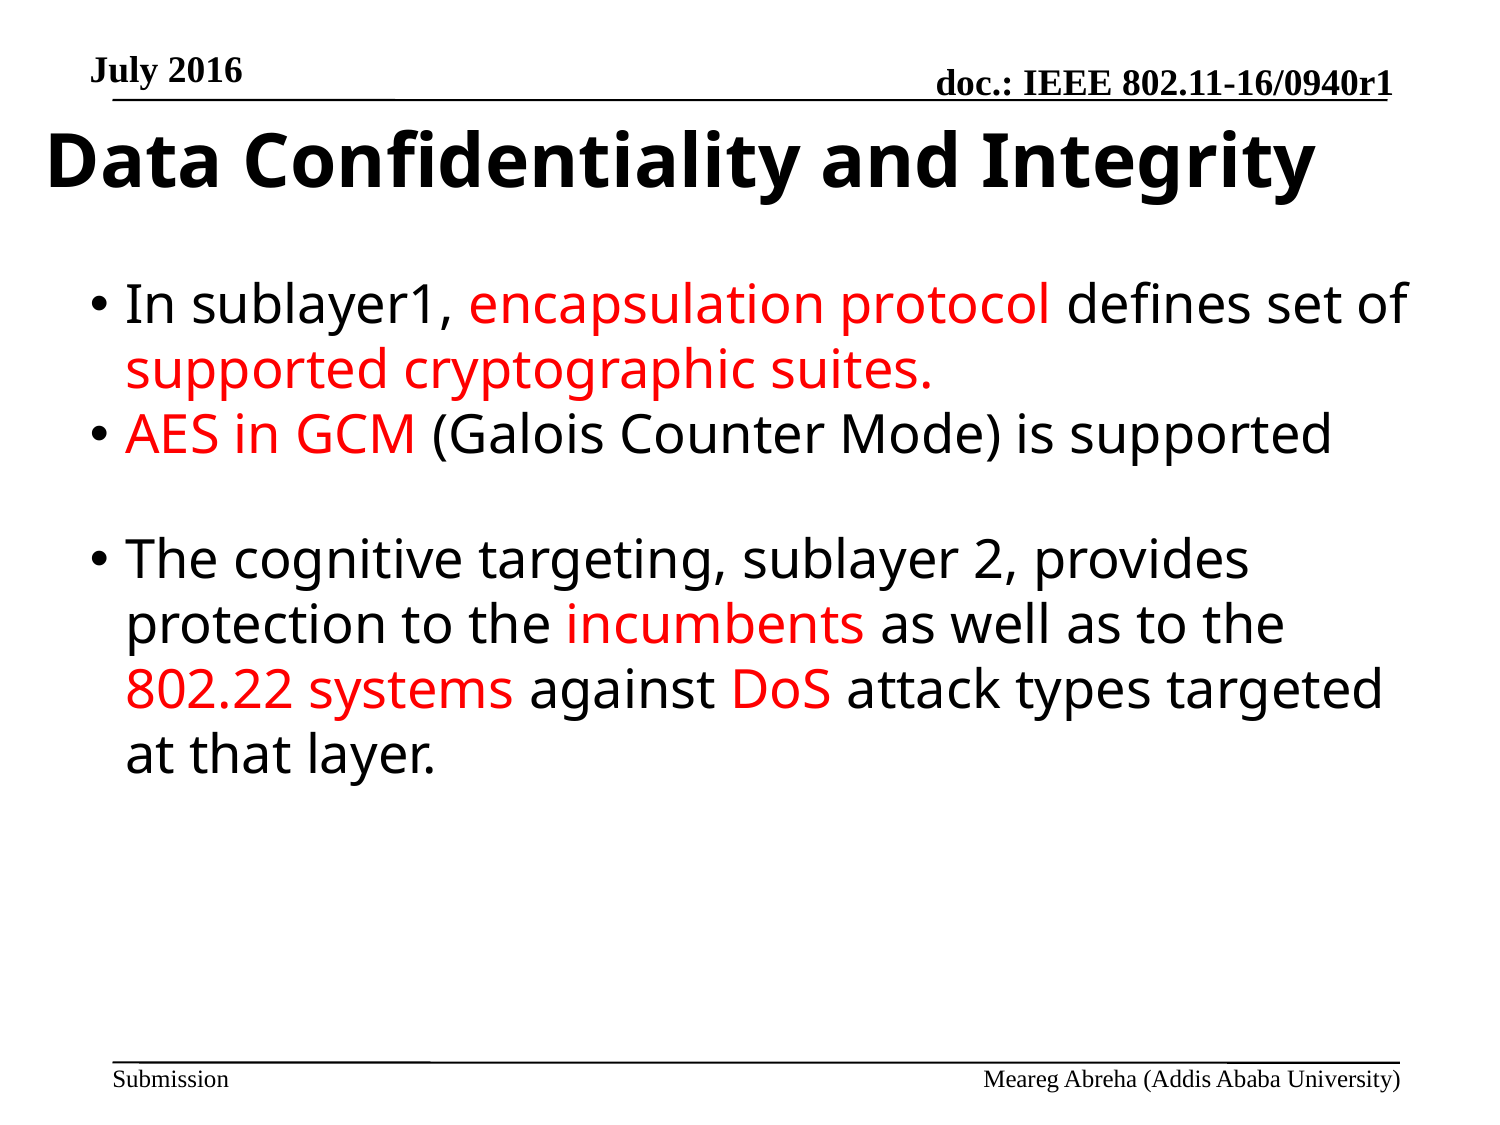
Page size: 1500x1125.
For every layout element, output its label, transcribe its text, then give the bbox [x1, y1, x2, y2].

text_box In sublayer1, encapsulation protocol defines set of supported cryptographic suites. AES in GCM (Galois Counter Mode) is supported The cognitive targeting, sublayer 2, provides protection to the incumbents as well as to the 802.22 systems against DoS attack types targeted at that layer. [75, 262, 1425, 1005]
text_box [75, 45, 1425, 232]
text_box July 2016 [74, 37, 258, 98]
footer Meareg Abreha (Addis Ababa University) [902, 1061, 1402, 1093]
text_box Data Confidentiality and Integrity [30, 104, 1353, 198]
